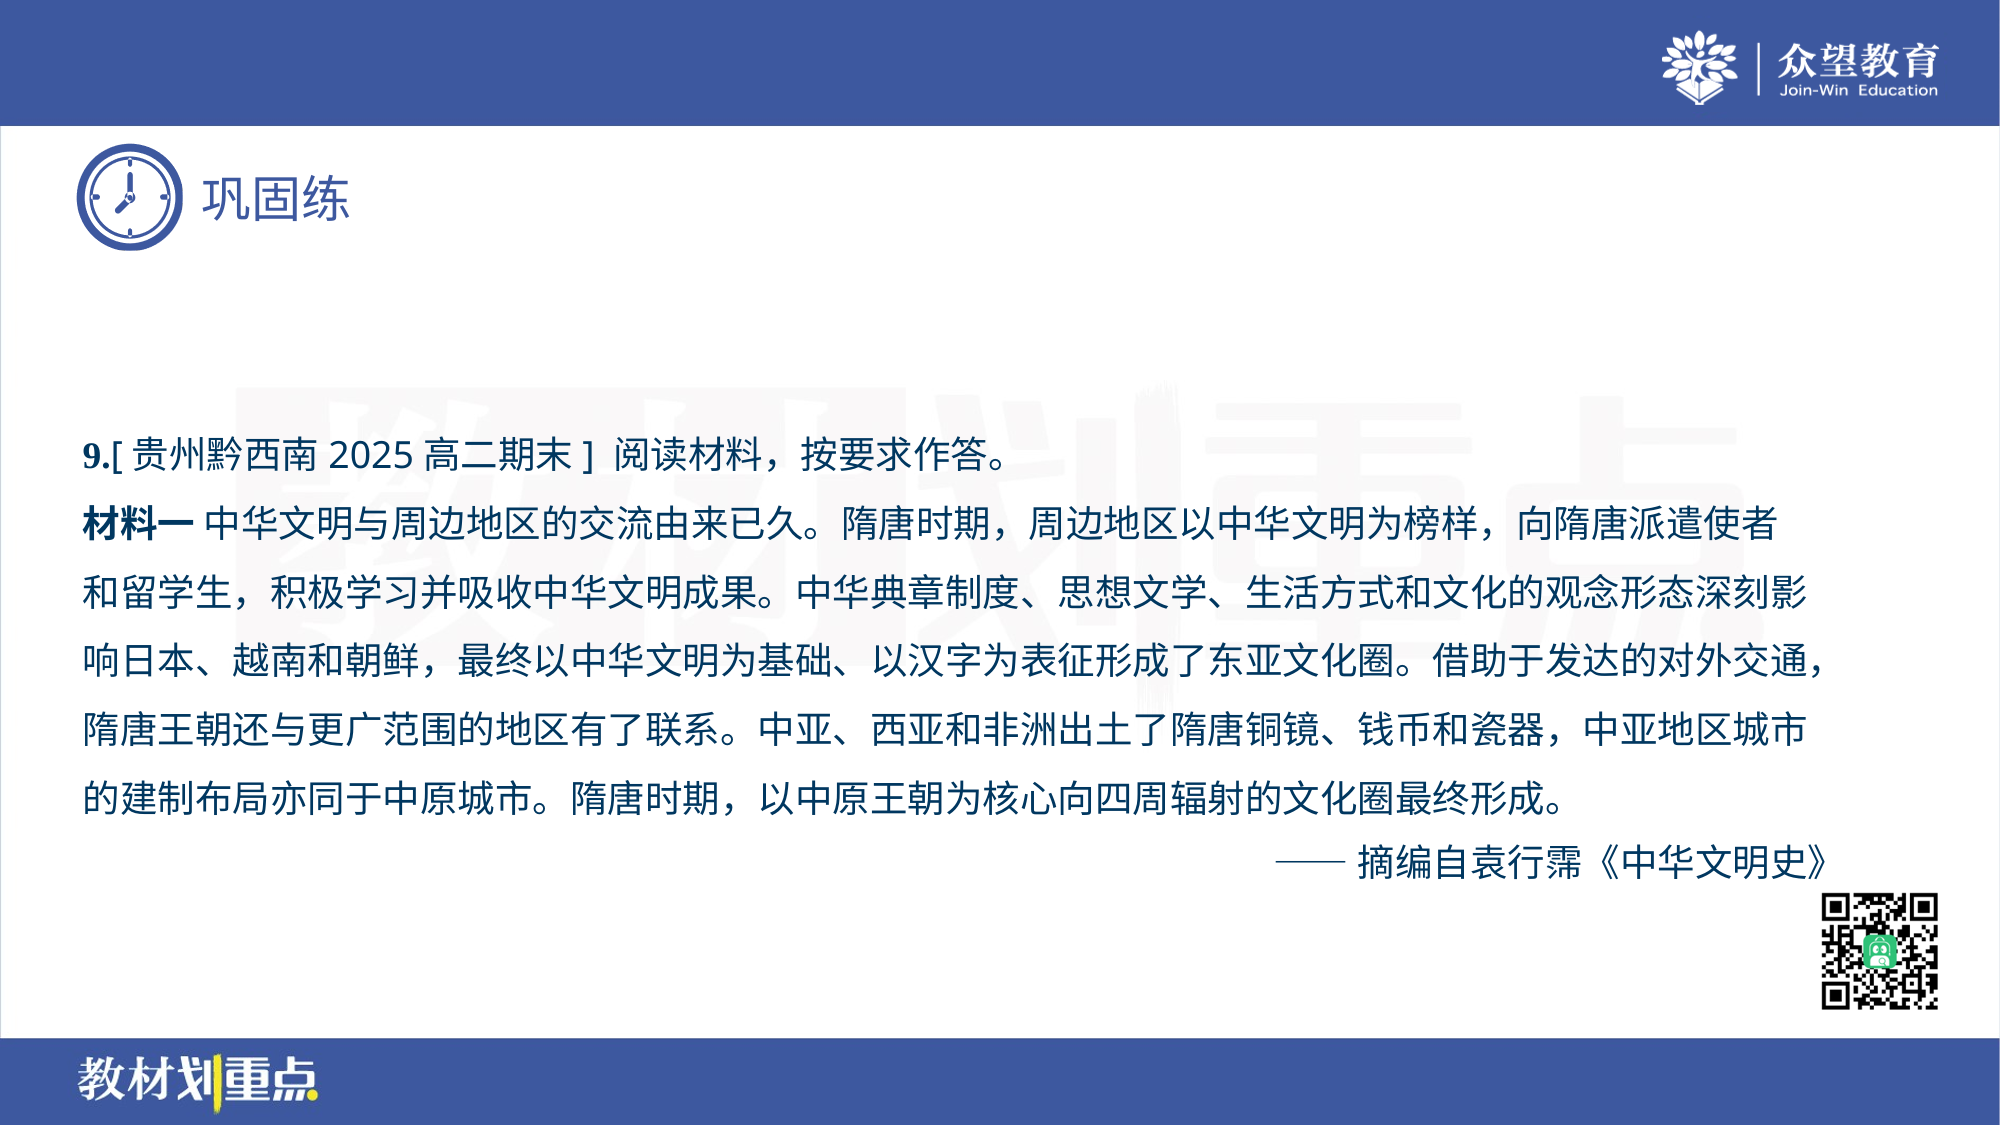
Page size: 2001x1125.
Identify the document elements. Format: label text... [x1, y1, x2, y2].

picture [0, 0, 2000, 1125]
text_box 9.[贵州黔西南2025高二期末] 阅读材料，按要求作答。 材料一 中华文明与周边地区的交流由来已久。隋唐时期，周边地区以中华文明为榜样，向隋唐派遣使者 和留学生，积极学习并吸收中华文明成果。中华典章制度、思想文学、生活方式和文化的观念形态深刻影 响日本、越南和朝鲜，最终以中华文明为基础、以汉字为表征形成了东亚文化圈。借助于发达的对外交通， 隋唐王朝还与更广范围的地区有了联系。中亚、西亚和非洲出土了隋唐铜镜、钱币和瓷器，中亚地区城市 的建制布局亦同于中原城市。隋唐时期，以中原王朝为核心向四周辐射的文化圈最终形成。 ——摘编自袁行霈《中华文明史》 [82, 407, 1817, 878]
